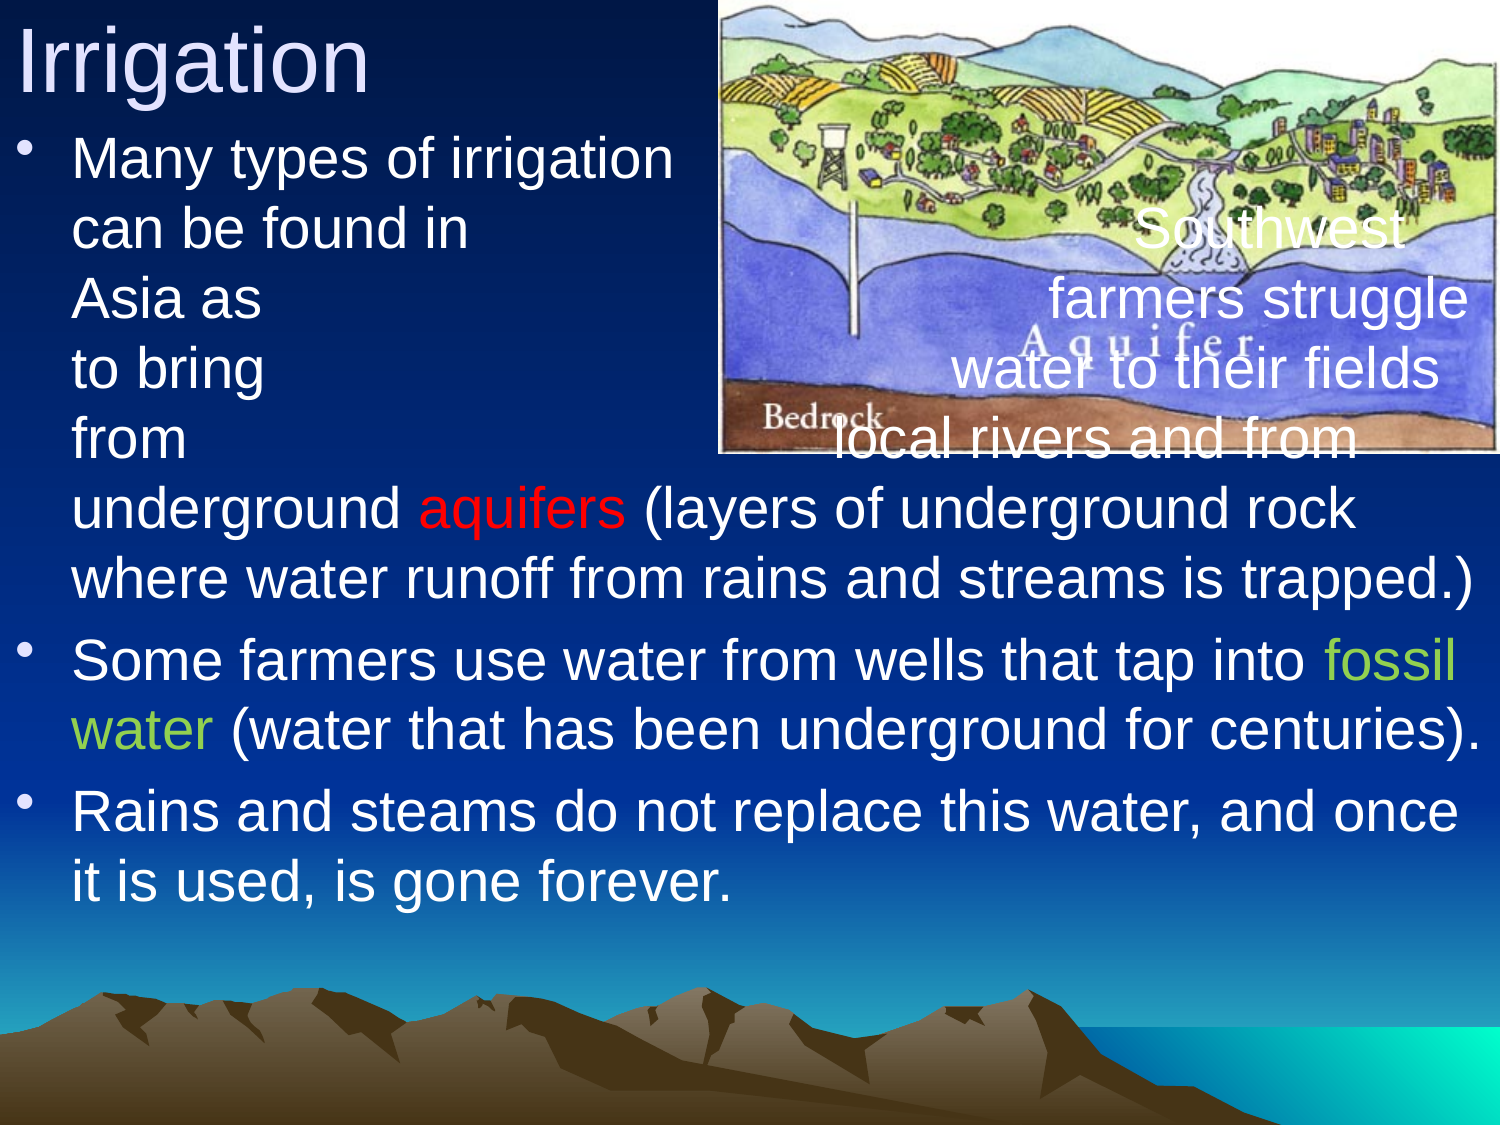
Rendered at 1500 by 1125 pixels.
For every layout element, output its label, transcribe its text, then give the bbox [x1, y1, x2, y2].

list Many types of irrigation can be found in Southwest Asia as farmers struggle to bring water to their fields from local rivers and from underground aquifers (layers of underground rock where water runoff from rains and streams is trapped.) Some farmers use water from wells that tap into fossil water (water that has been underground for centuries). Rains and steams do not replace this water, and once it is used, is gone forever. [0, 112, 1500, 851]
title Irrigation [0, 0, 714, 112]
picture [718, 0, 1500, 454]
